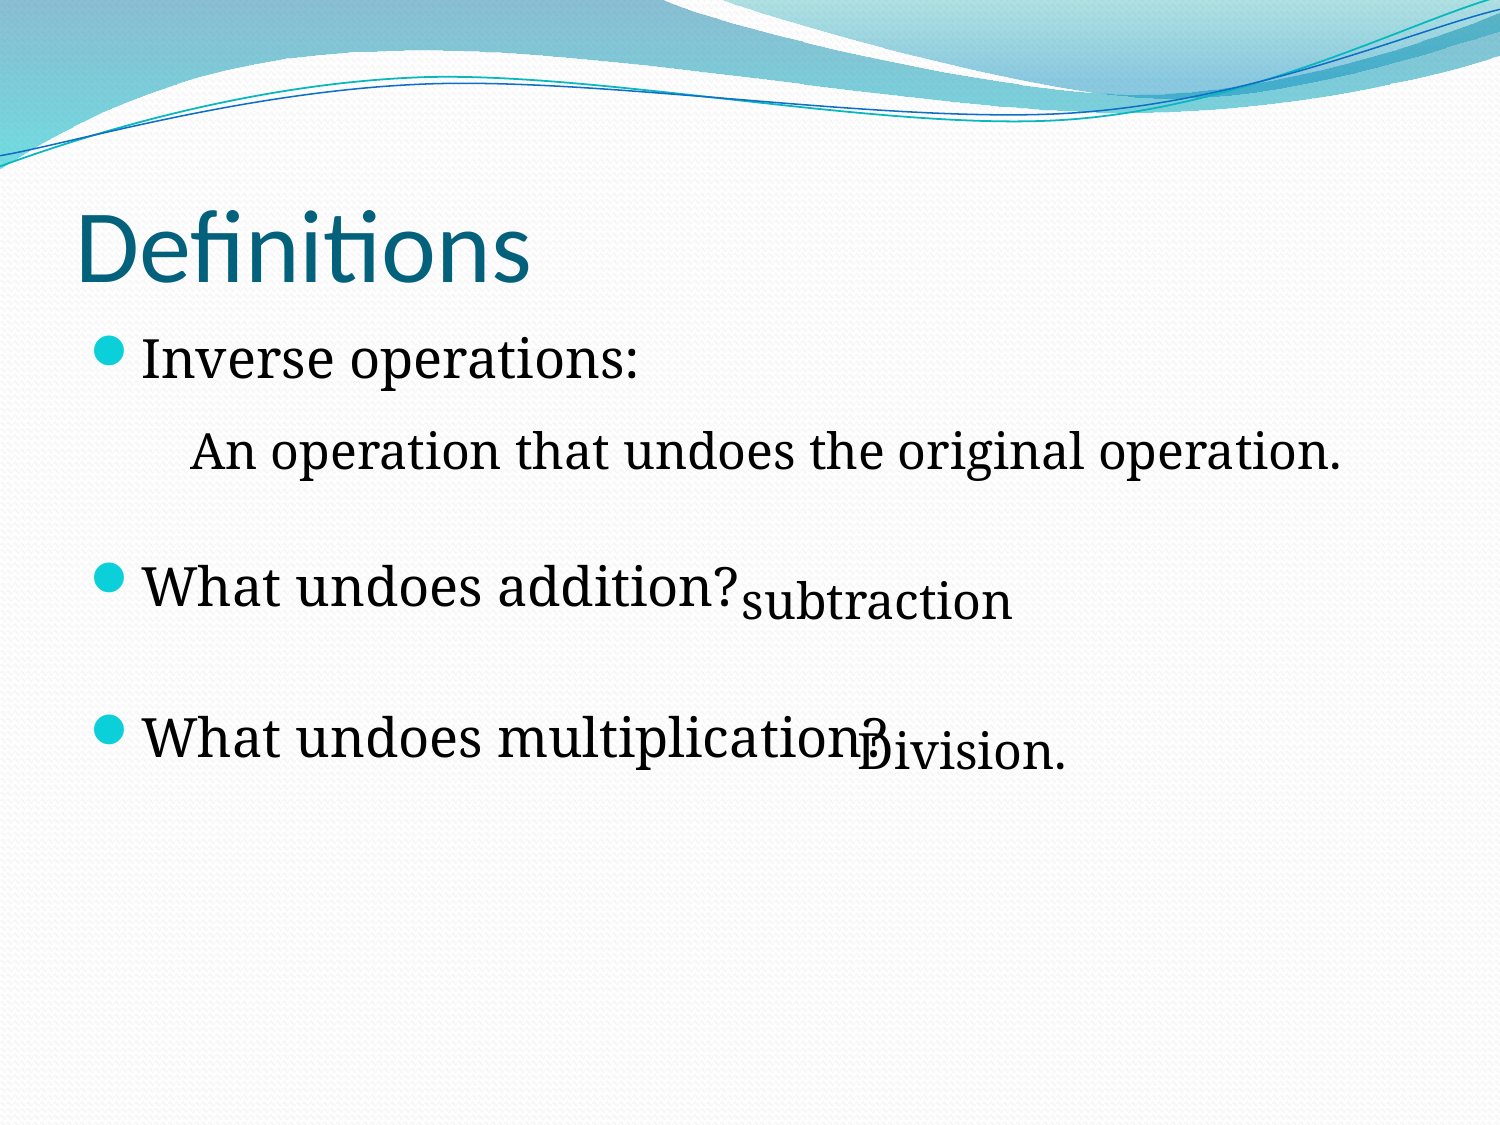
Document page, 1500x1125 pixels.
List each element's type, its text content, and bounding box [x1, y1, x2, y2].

text_box An operation that undoes the original operation. [175, 412, 1358, 488]
list Inverse operations: What undoes addition? What undoes multiplication? [75, 317, 1425, 1038]
text_box Division. [843, 712, 1082, 788]
text_box subtraction [726, 562, 1029, 638]
title Definitions [75, 115, 1425, 303]
